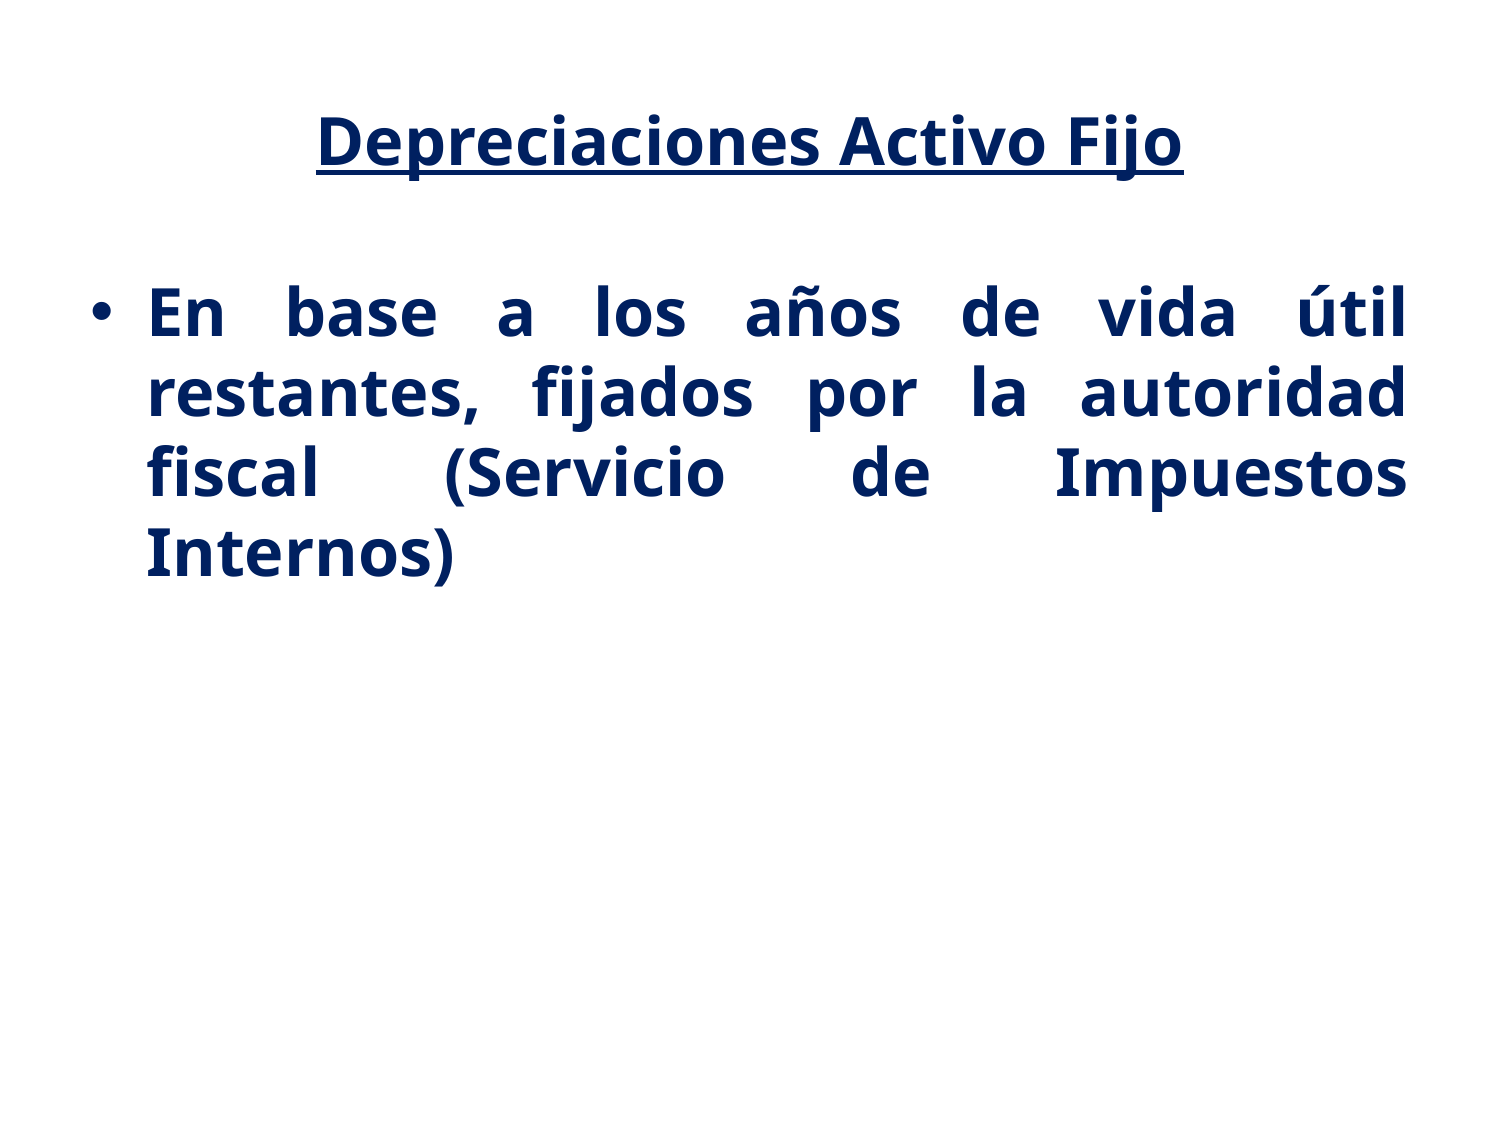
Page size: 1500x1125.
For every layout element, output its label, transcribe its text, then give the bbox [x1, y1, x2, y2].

title Depreciaciones Activo Fijo [74, 44, 1426, 233]
list En base a los años de vida útil restantes, fijados por la autoridad fiscal (Servicio de Impuestos Internos) [74, 262, 1426, 1006]
